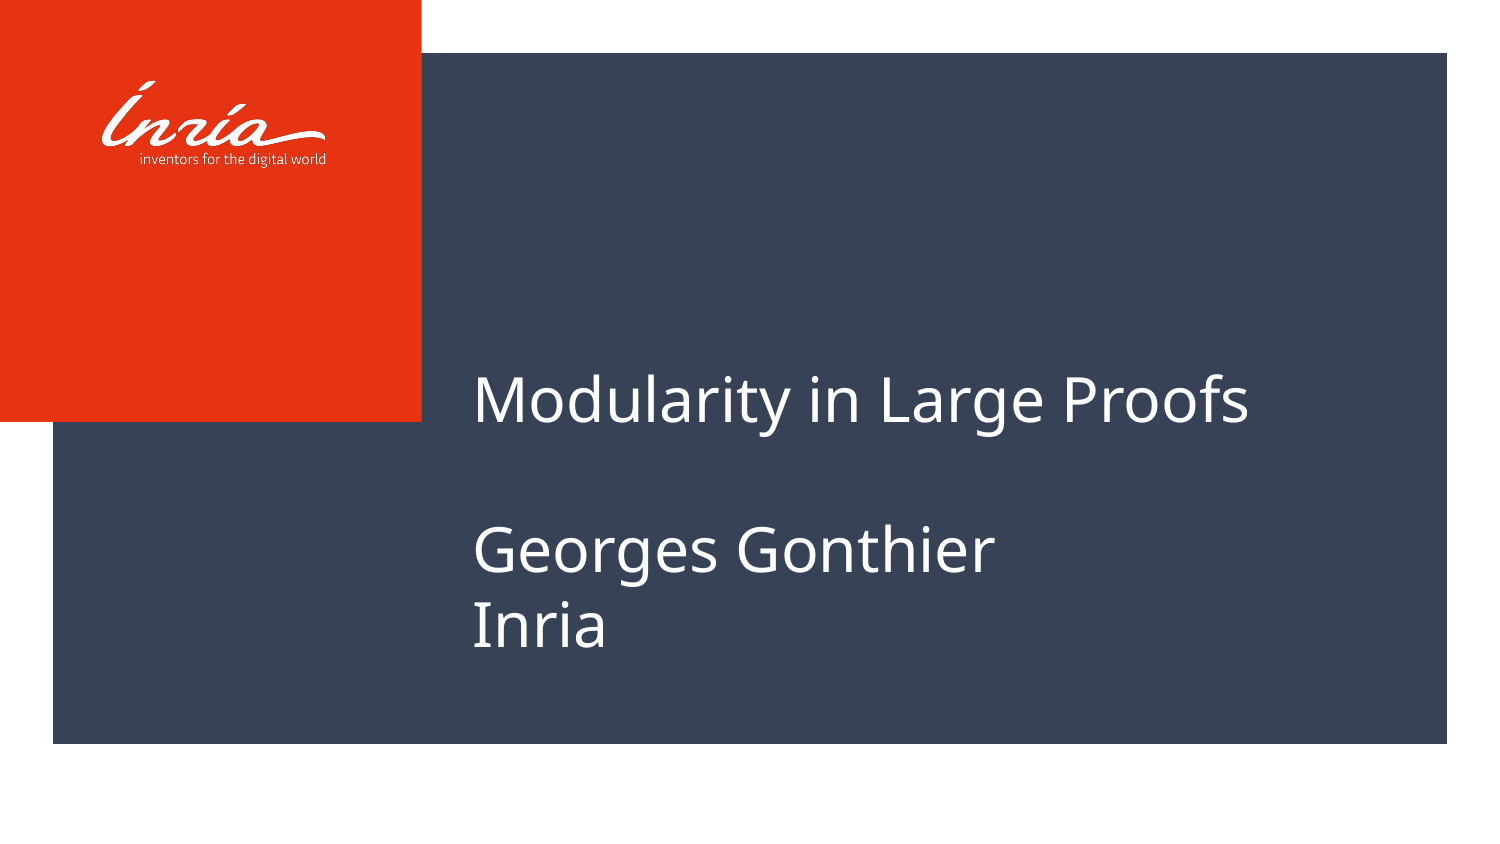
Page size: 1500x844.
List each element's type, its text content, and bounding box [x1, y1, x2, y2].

title Modularity in Large Proofs Georges Gonthier Inria [472, 360, 1341, 679]
